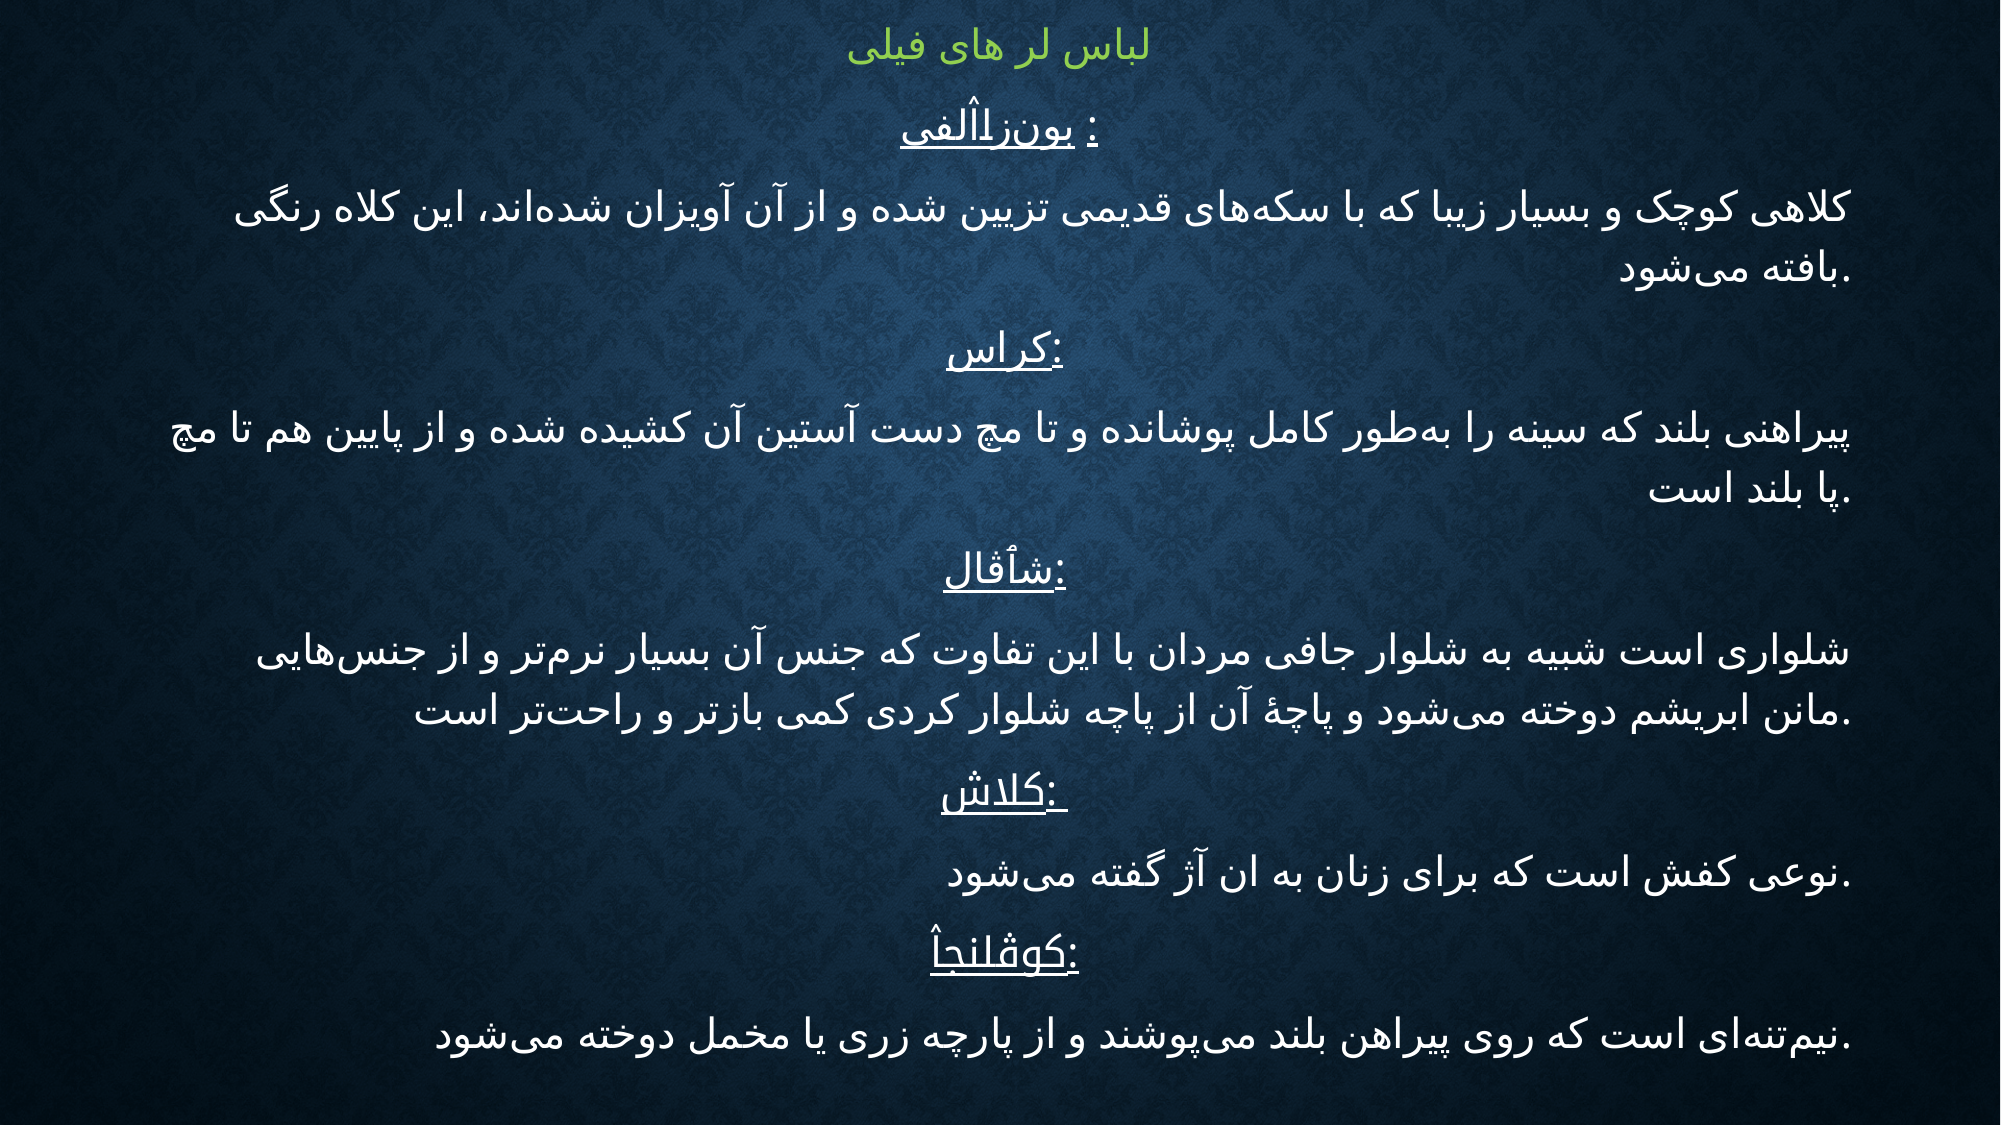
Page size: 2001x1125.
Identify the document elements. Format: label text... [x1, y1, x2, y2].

list لباس لر های فیلی بون زاٛلفی: کلاهی کوچک و بسیار زیبا که با سکه‌های قدیمی تزیین شده و از آن آویزان شده‌اند، این کلاه رنگی بافته می‌شود. کراس: پیراهنی بلند که سینه را به‌طور کامل پوشانده و تا مچ دست آستین آن کشیده شده و از پایین هم تا مچ پا بلند است. شٱڤال: شلواری است شبیه به شلوار جافی مردان با این تفاوت که جنس آن بسیار نرم‌تر و از جنس‌هایی مانن ابریشم دوخته می‌شود و پاچهٔ آن از پاچه شلوار کردی کمی بازتر و راحت‌تر است. کلاش: نوعی کفش است که برای زنان به ان آژ گفته می‌شود. کوڤلنجاٛ: نیم‌تنه‌ای است که روی پیراهن بلند می‌پوشند و از پارچه زری یا مخمل دوخته می‌شود. [142, 0, 1867, 1093]
